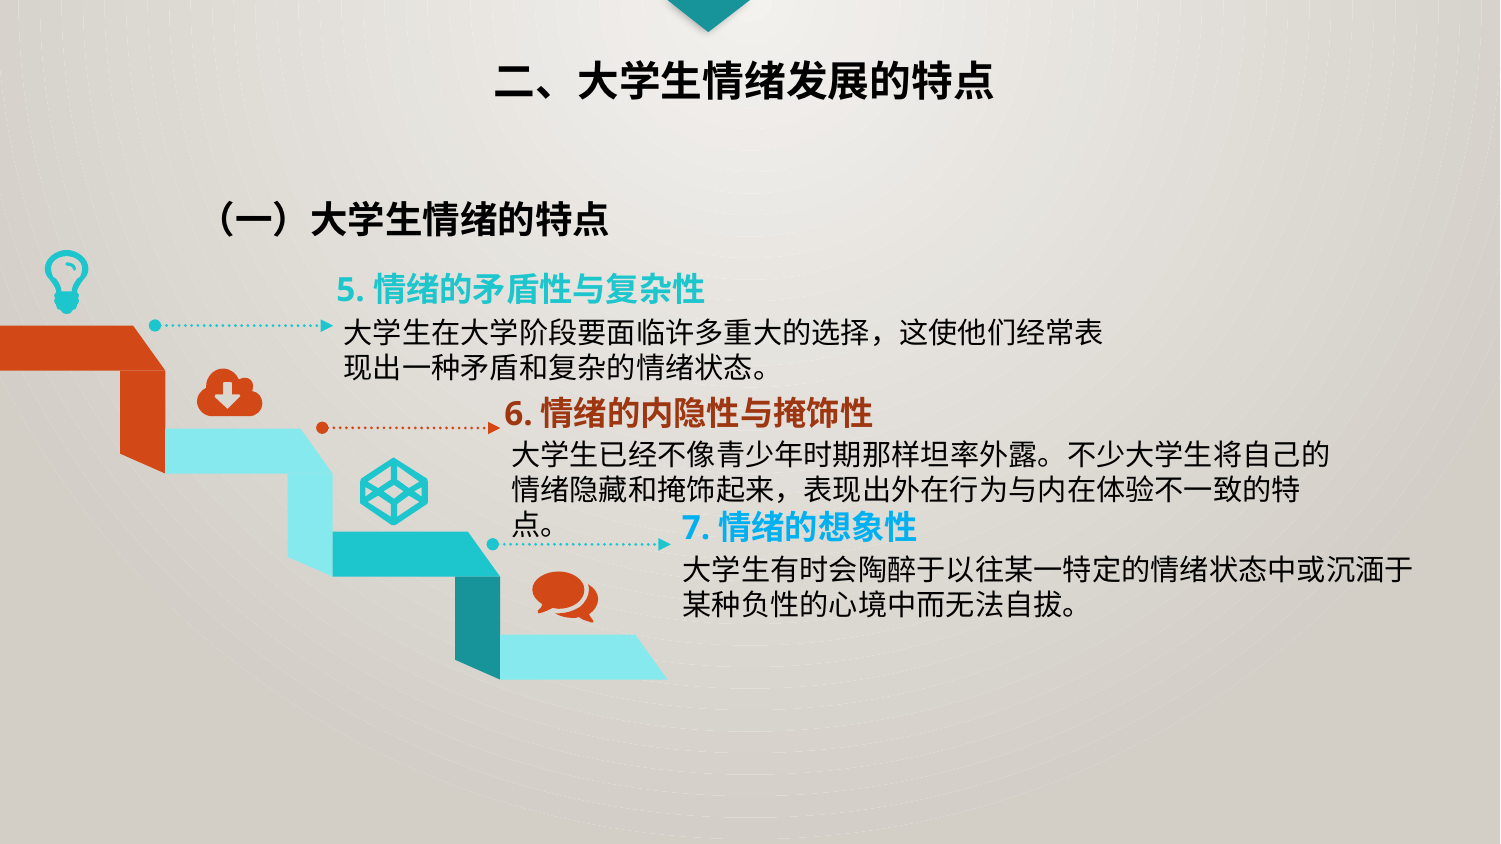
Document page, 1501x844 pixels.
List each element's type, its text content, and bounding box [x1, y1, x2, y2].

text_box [165, 428, 333, 577]
text_box 大学生已经不像青少年时期那样坦率外露。不少大学生将自己的情绪隐藏和掩饰起来，表现出外在行为与内在体验不一致的特点。 [500, 429, 1365, 507]
text_box 大学生在大学阶段要面临许多重大的选择，这使他们经常表现出一种矛盾和复杂的情绪状态。 [332, 307, 1117, 385]
text_box [44, 249, 89, 315]
text_box 7.情绪的想象性 [670, 499, 941, 543]
text_box [555, 584, 599, 623]
text_box 大学生有时会陶醉于以往某一特定的情绪状态中或沉湎于某种负性的心境中而无法自拔。 [671, 544, 1452, 614]
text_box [0, 325, 166, 474]
text_box [333, 531, 500, 577]
text_box 5.情绪的矛盾性与复杂性 [325, 260, 596, 312]
text_box 二、大学生情绪发展的特点 [479, 47, 1022, 113]
text_box [360, 457, 428, 526]
text_box [196, 368, 263, 417]
text_box [665, 0, 752, 34]
text_box [532, 571, 585, 614]
text_box [455, 576, 501, 680]
text_box （一）大学生情绪的特点 [183, 189, 845, 249]
text_box 6.情绪的内隐性与掩饰性 [493, 384, 764, 436]
text_box [500, 634, 668, 680]
